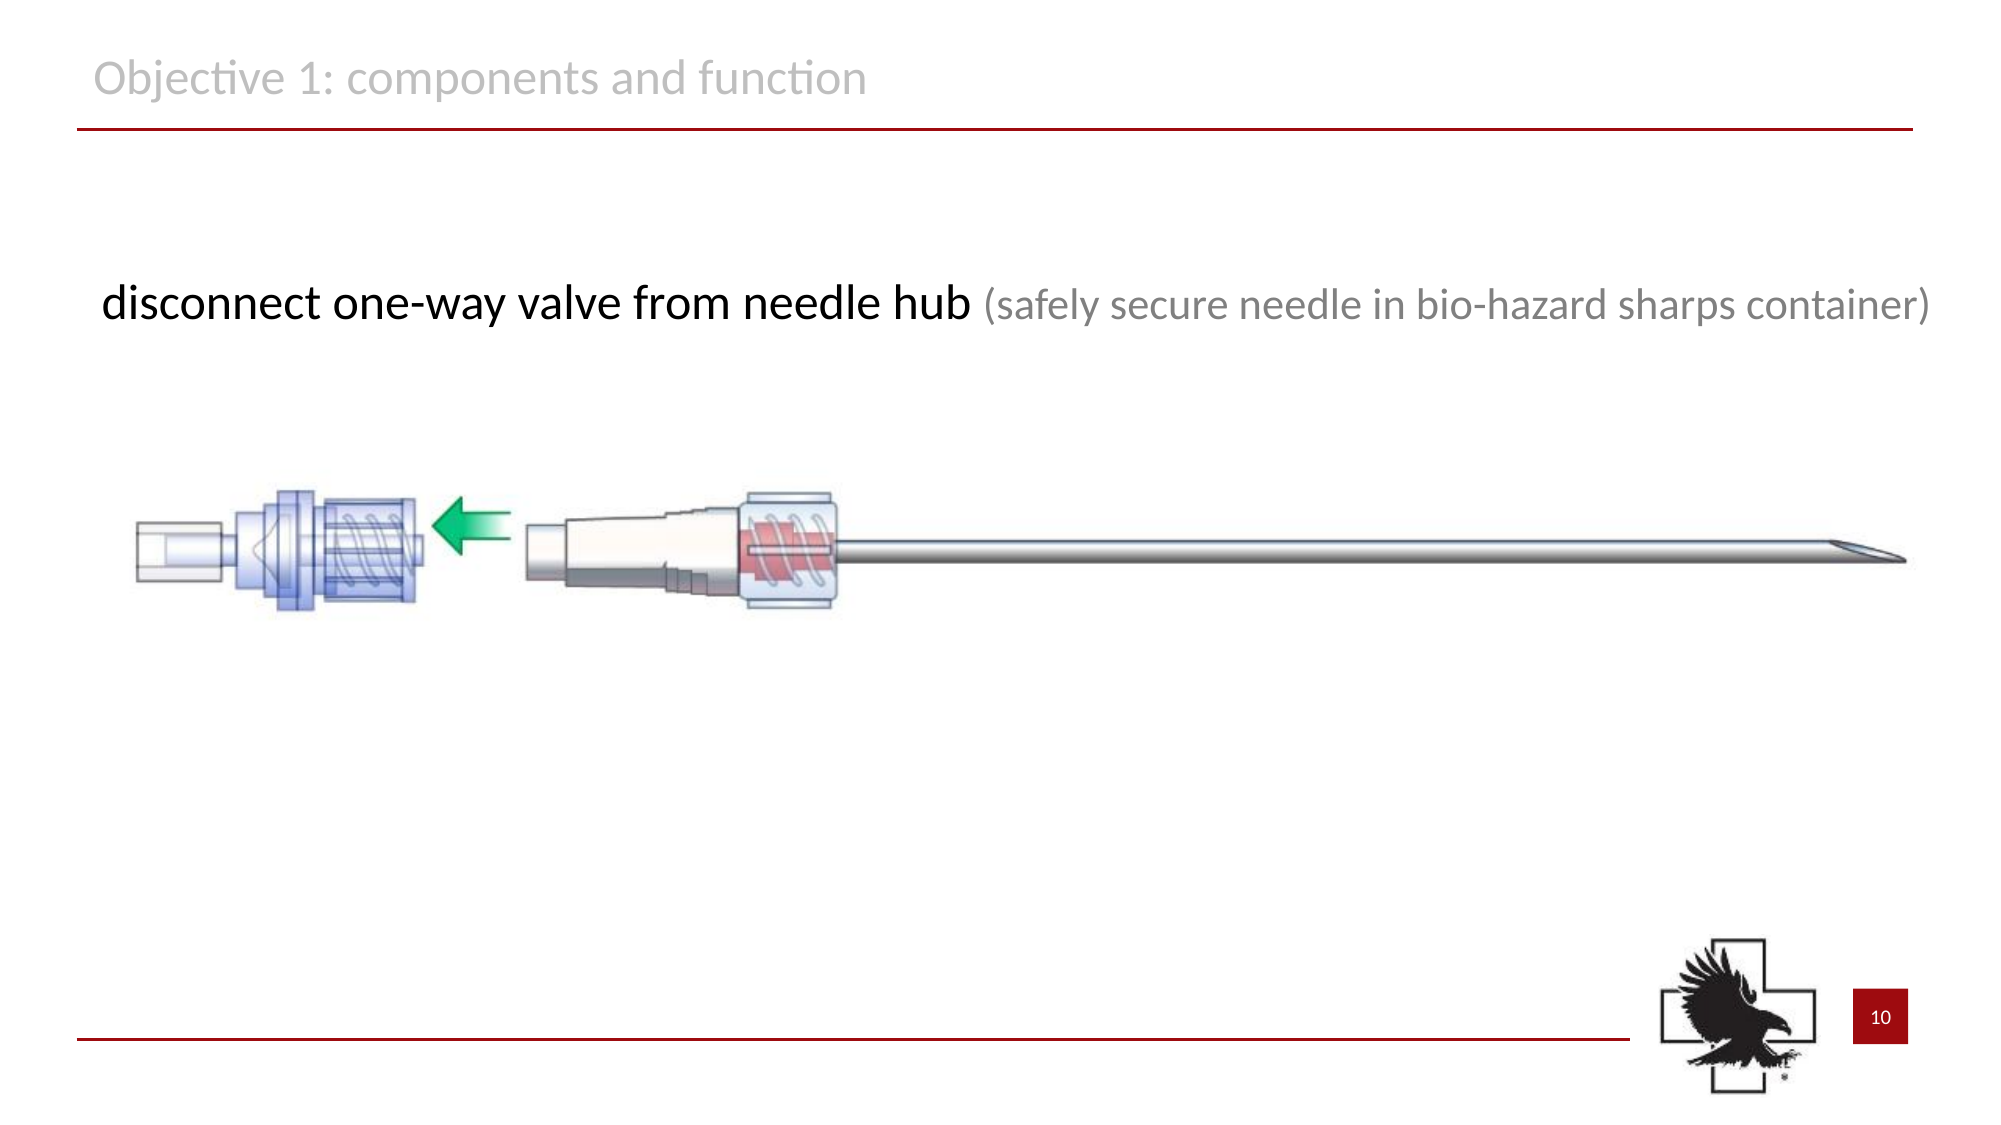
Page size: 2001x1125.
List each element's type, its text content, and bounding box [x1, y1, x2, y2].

picture [1658, 934, 1821, 1098]
picture [105, 370, 1941, 664]
slide_number 10 [1853, 988, 1909, 1045]
text_box disconnect one-way valve from needle hub (safely secure needle in bio-hazard sharps container) [86, 262, 1949, 337]
text_box Objective 1: components and function [78, 36, 917, 112]
